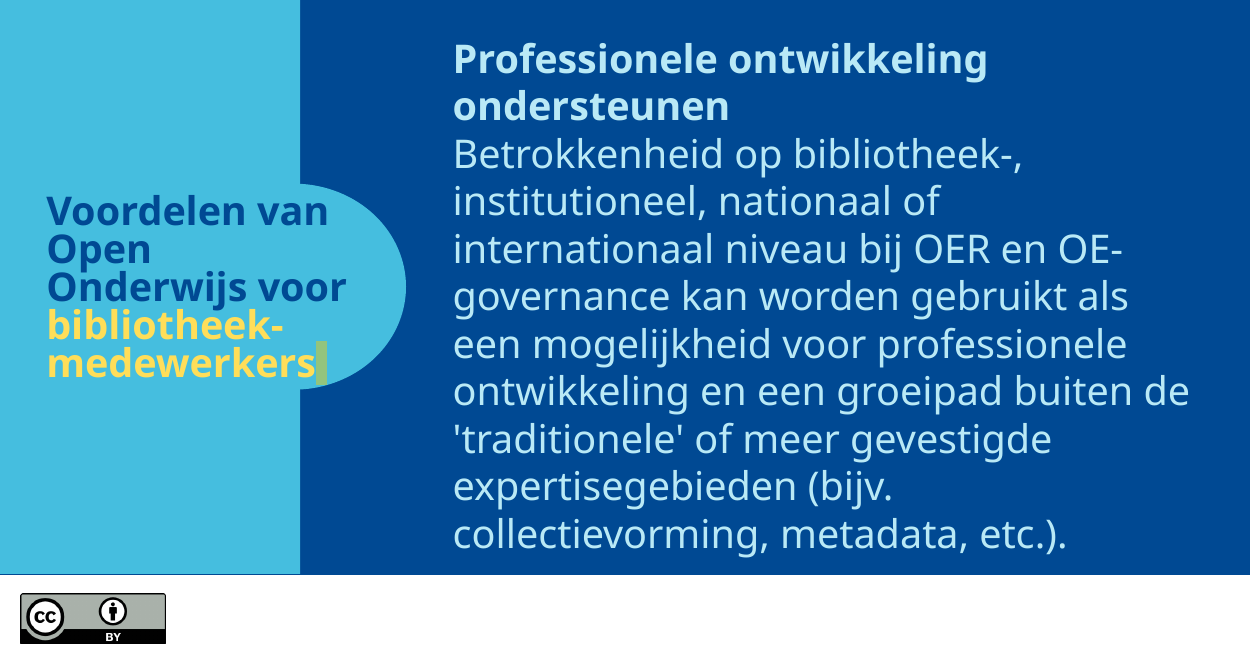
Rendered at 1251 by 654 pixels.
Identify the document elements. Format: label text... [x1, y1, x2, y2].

text_box [0, 582, 1250, 654]
text_box [0, 0, 301, 574]
text_box Voordelen van Open Onderwijs voor bibliotheek- medewerkers [31, 179, 367, 400]
text_box Professionele ontwikkeling ondersteunen Betrokkenheid op bibliotheek-, institutioneel, nationaal of internationaal niveau bij OER en OE-governance kan worden gebruikt als een mogelijkheid voor professionele ontwikkeling en een groeipad buiten de 'traditionele' of meer gevestigde expertisegebieden (bijv. collectievorming, metadata, etc.). [440, 21, 1220, 569]
picture [20, 592, 166, 645]
text_box [367, 208, 407, 365]
